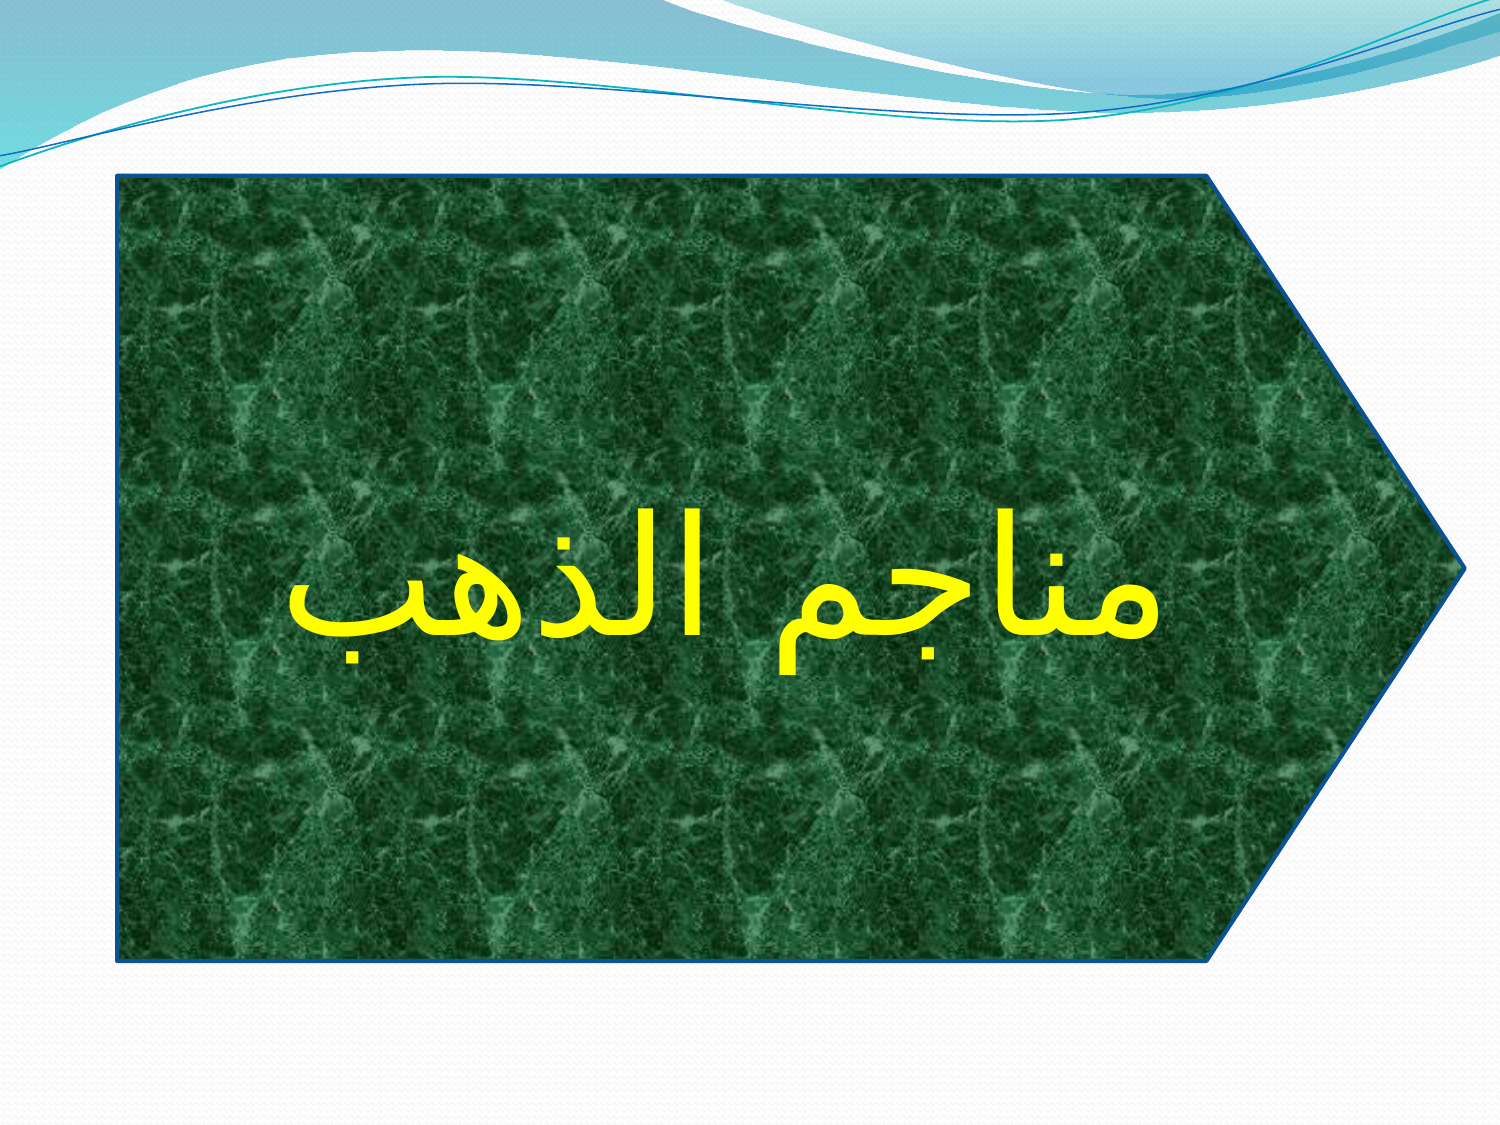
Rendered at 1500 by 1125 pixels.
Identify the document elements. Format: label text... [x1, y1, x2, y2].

text_box مناجم الذهب [115, 173, 1467, 964]
